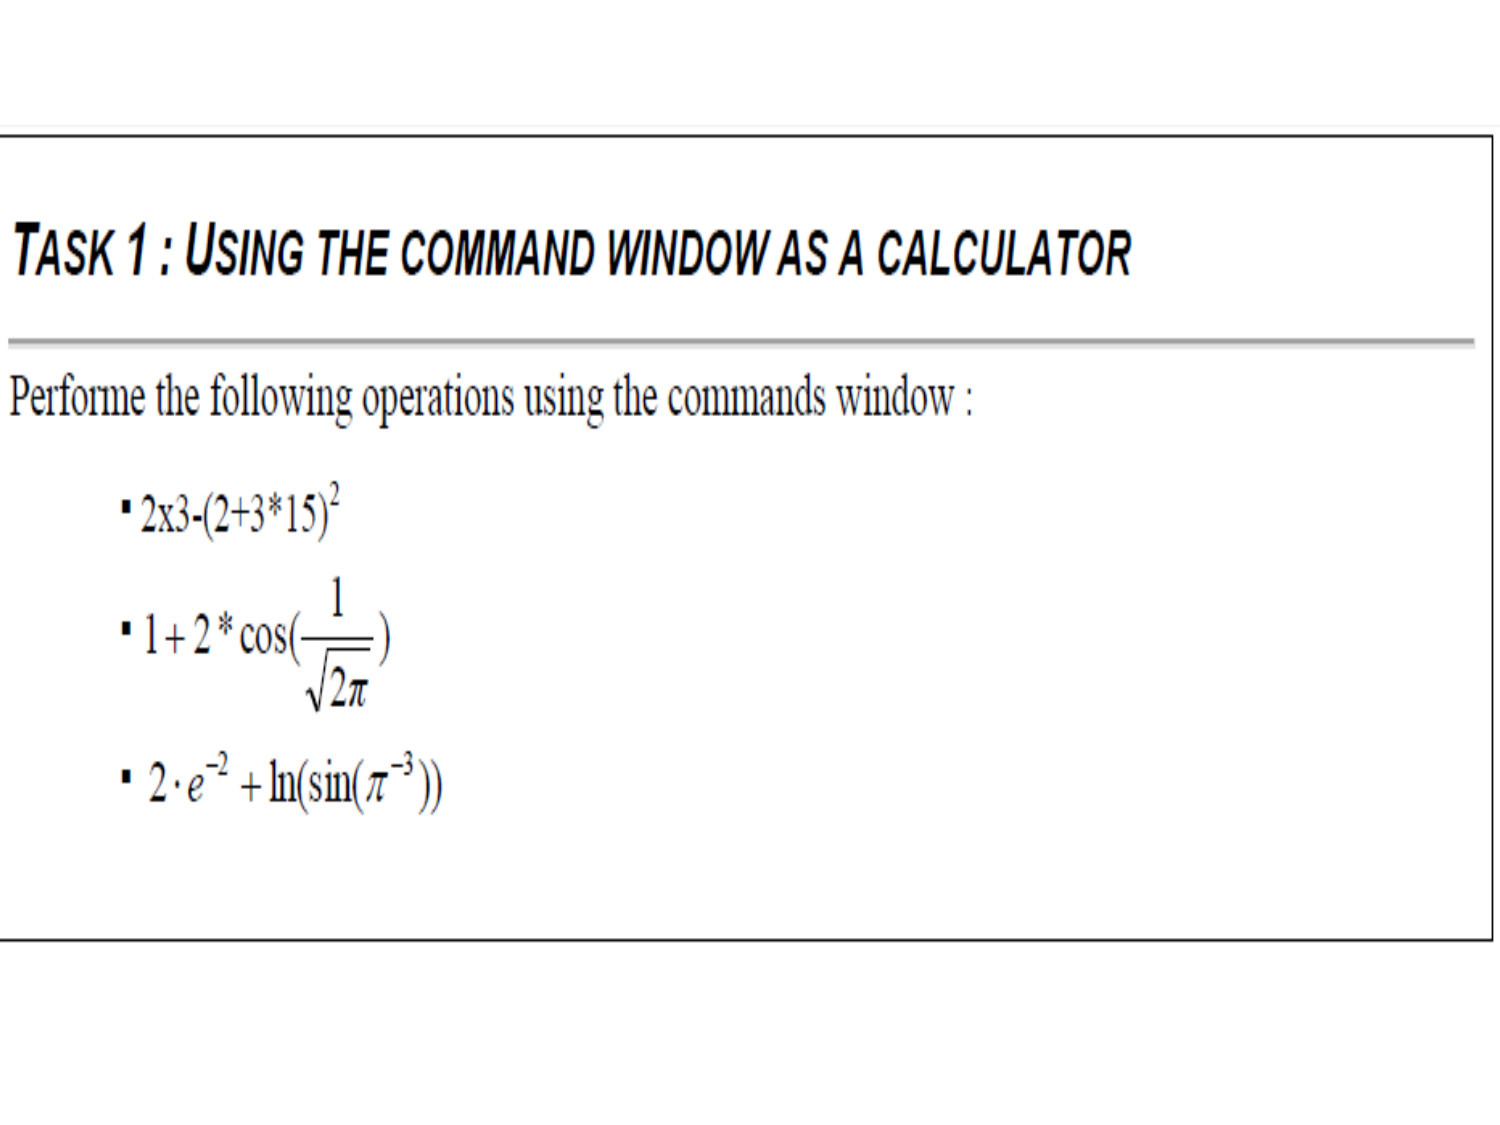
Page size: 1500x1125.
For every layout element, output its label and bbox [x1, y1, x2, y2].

picture [0, 125, 1500, 953]
